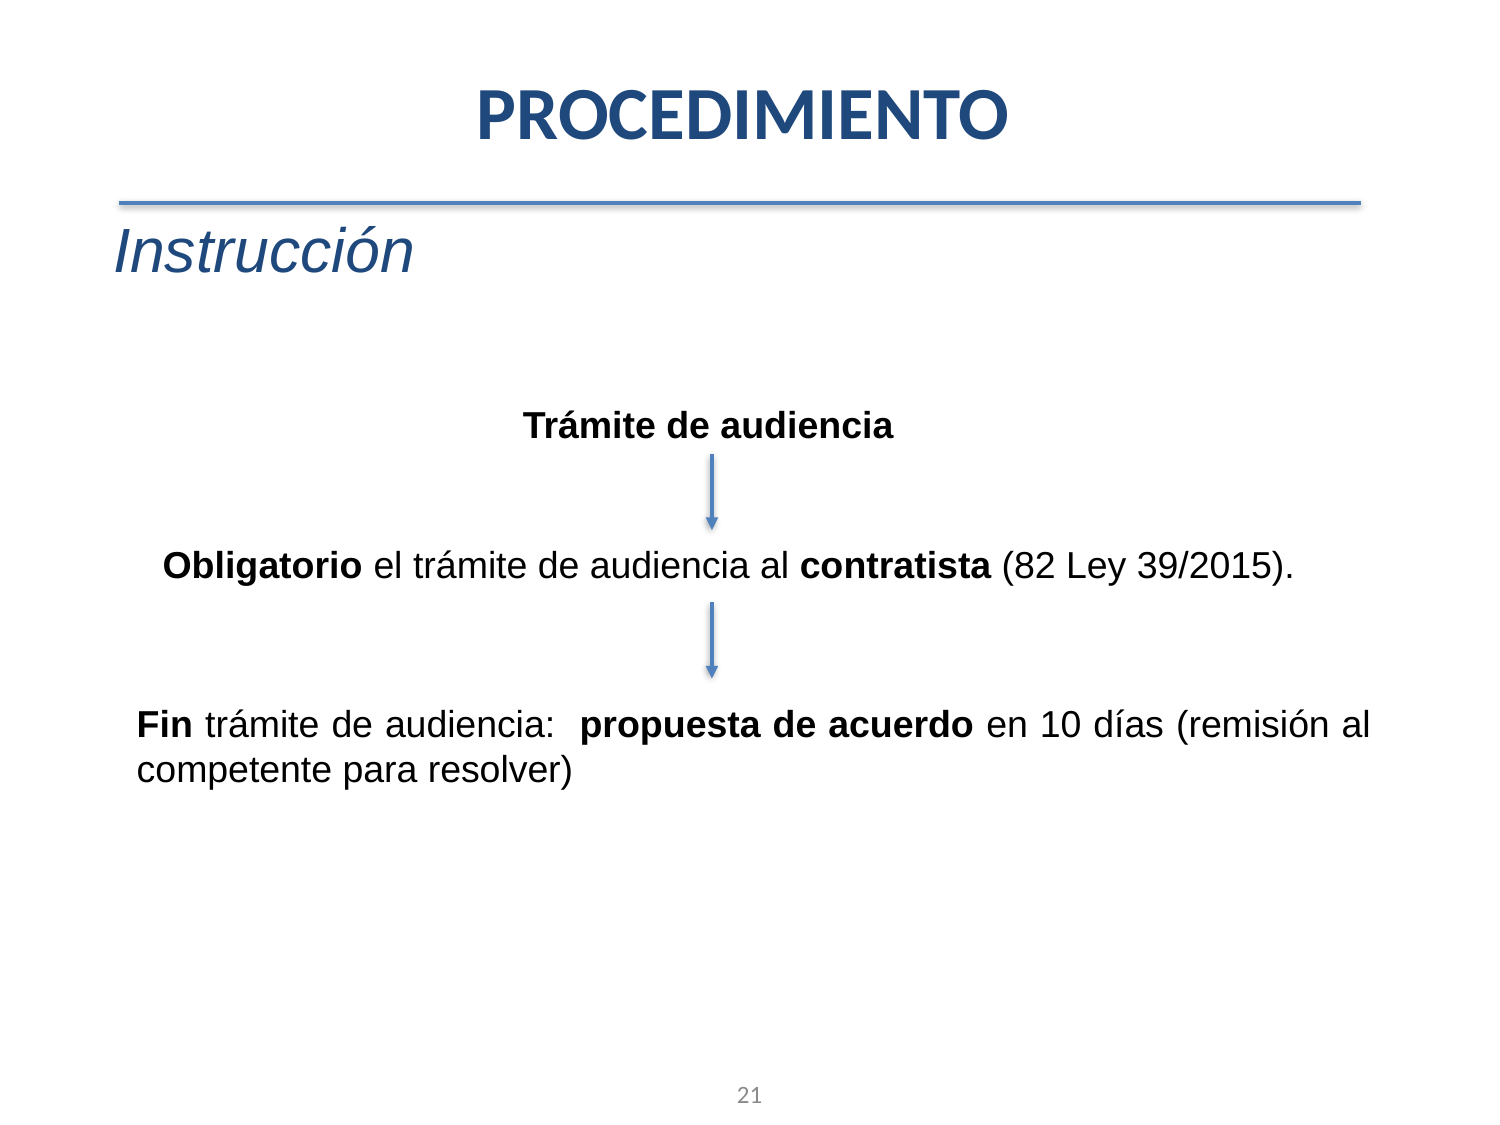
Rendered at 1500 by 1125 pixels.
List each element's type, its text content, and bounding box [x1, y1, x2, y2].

text_box Instrucción [98, 202, 431, 293]
text_box Fin trámite de audiencia: propuesta de acuerdo en 10 días (remisión al competente para resolver) [121, 602, 1386, 797]
slide_number 21 [0, 1063, 1500, 1124]
text_box Trámite de audiencia [508, 393, 913, 453]
text_box Obligatorio el trámite de audiencia al contratista (82 Ley 39/2015). [96, 443, 1361, 594]
text_box PROCEDIMIENTO [1, 15, 1500, 203]
